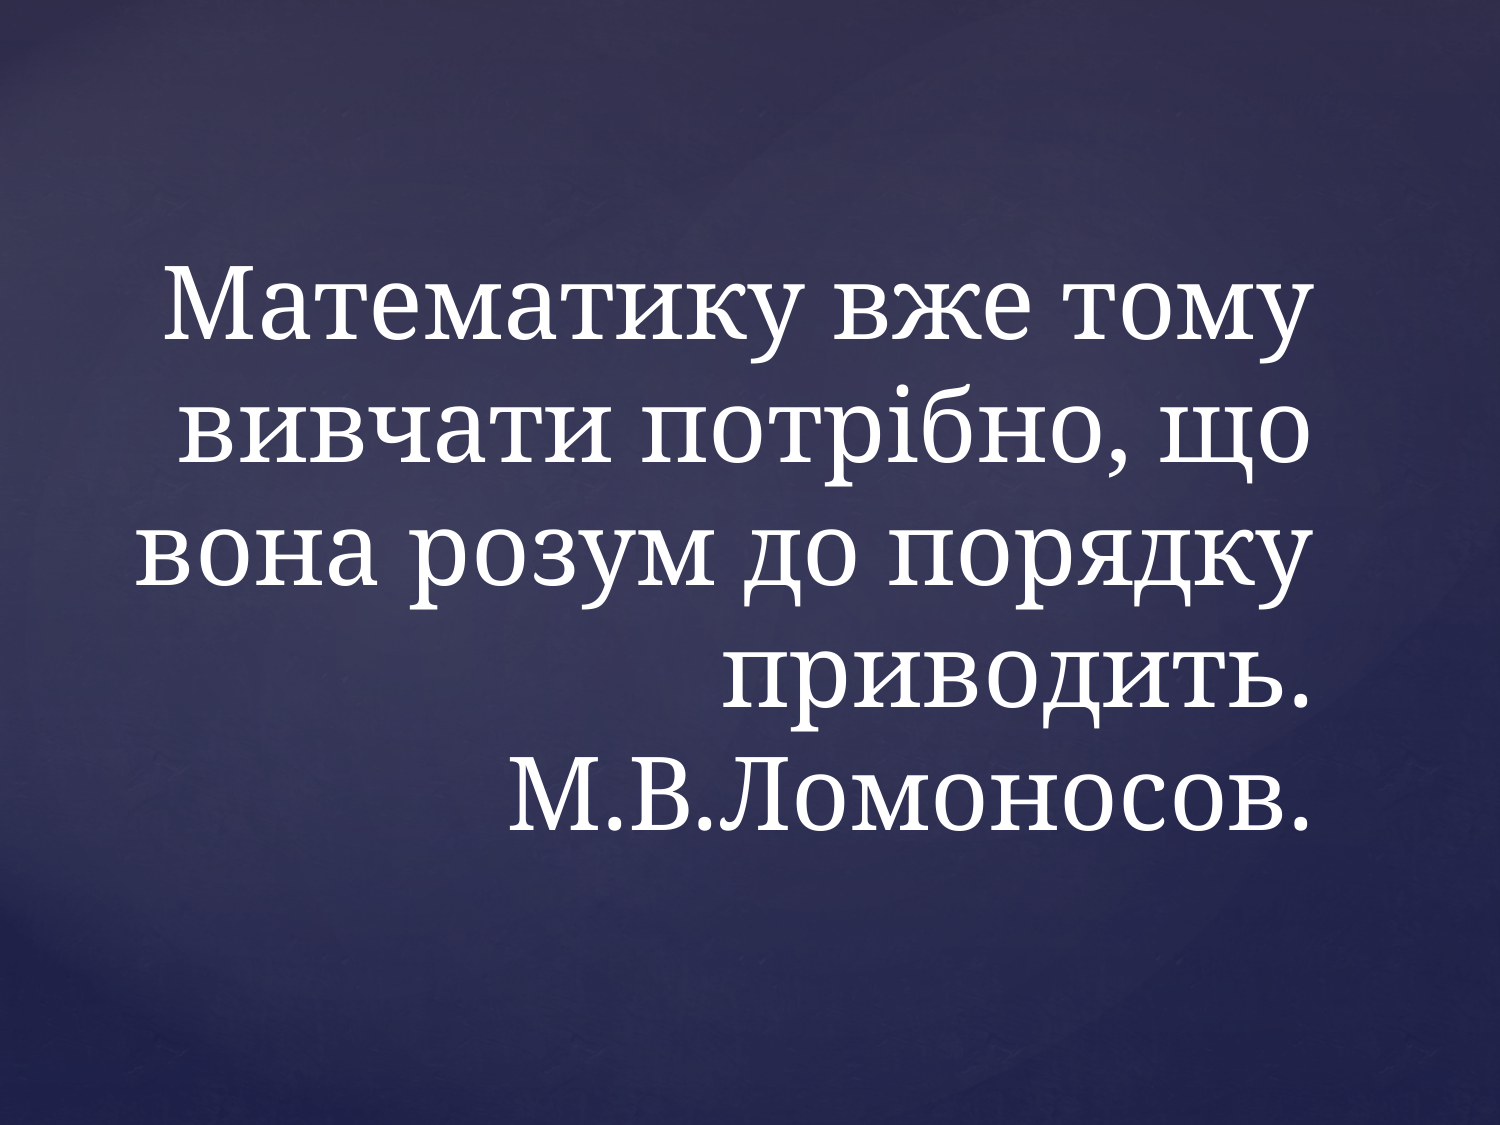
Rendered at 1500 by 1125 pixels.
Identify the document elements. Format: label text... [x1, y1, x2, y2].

title Математику вже тому вивчати потрібно, що вона розум до порядку приводить. М.В.Ломоносов. [75, 45, 1329, 858]
